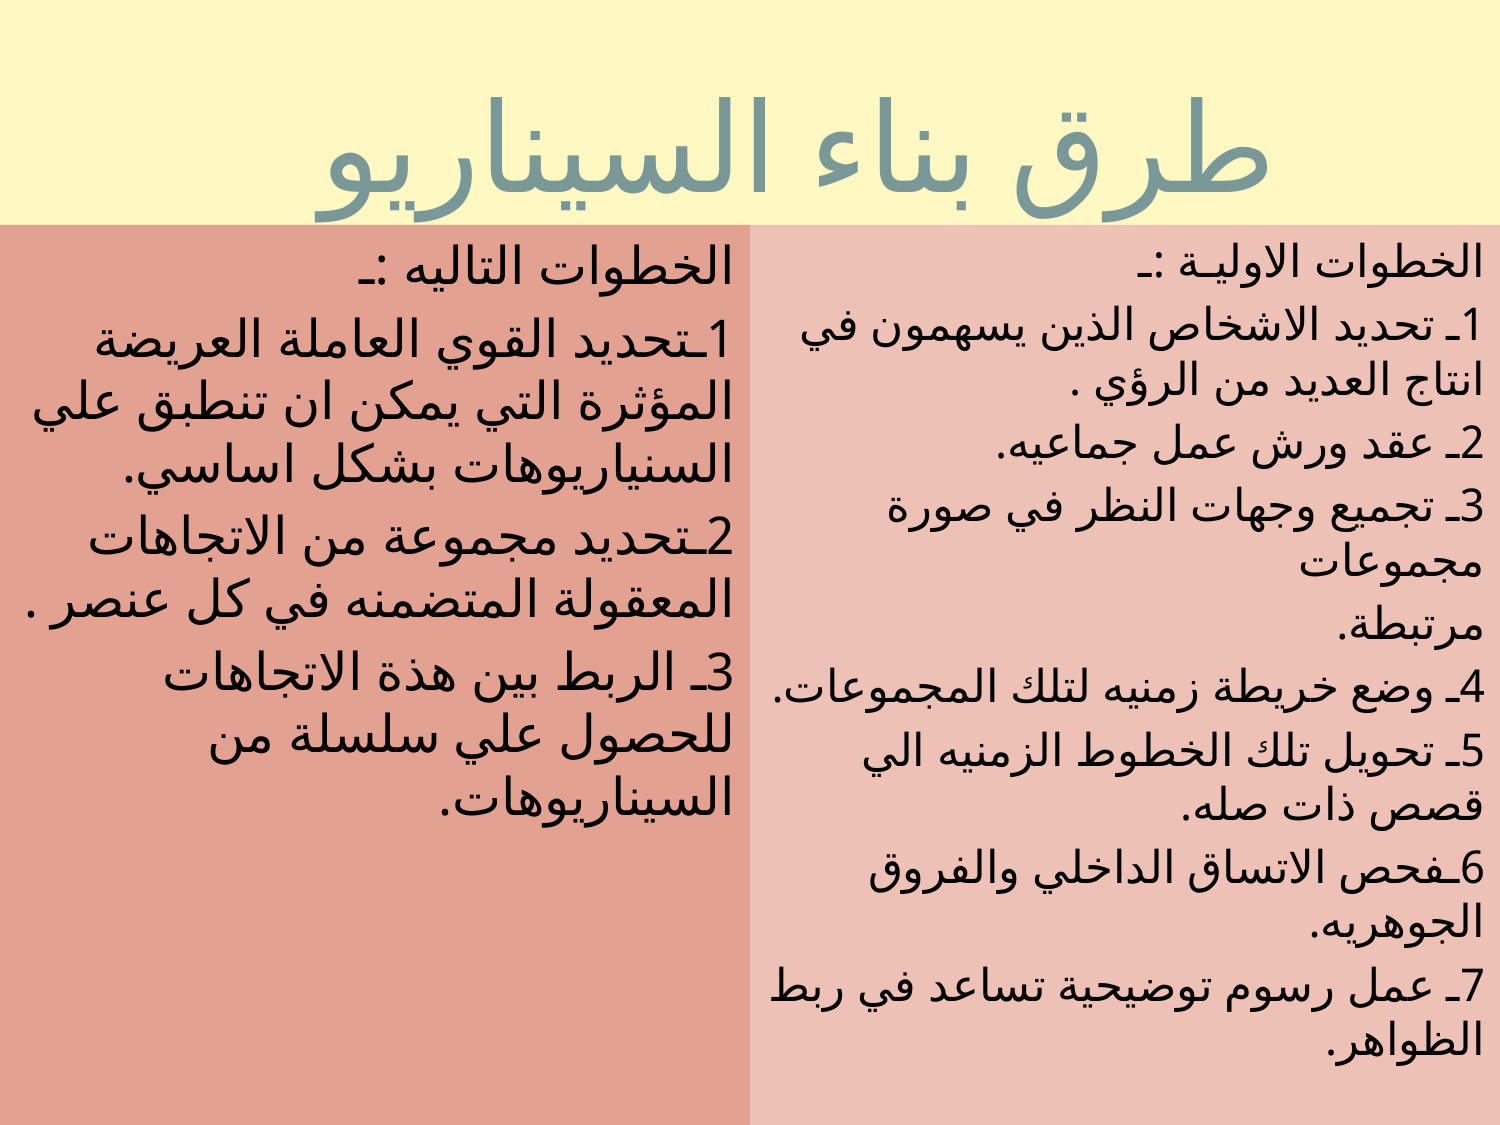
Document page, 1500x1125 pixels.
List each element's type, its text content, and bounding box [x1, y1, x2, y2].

list الخطوات التاليه :ـ 1ـتحديد القوي العاملة العريضة المؤثرة التي يمكن ان تنطبق علي السنياريوهات بشكل اساسي. 2ـتحديد مجموعة من الاتجاهات المعقولة المتضمنه في كل عنصر . 3ـ الربط بين هذة الاتجاهات للحصول علي سلسلة من السيناريوهات. [0, 224, 750, 1125]
list الخطوات الاوليـة :ـ 1ـ تحديد الاشخاص الذين يسهمون في انتاج العديد من الرؤي . 2ـ عقد ورش عمل جماعيه. 3ـ تجميع وجهات النظر في صورة مجموعات مرتبطة. 4ـ وضع خريطة زمنيه لتلك المجموعات. 5ـ تحويل تلك الخطوط الزمنيه الي قصص ذات صله. 6ـفحص الاتساق الداخلي والفروق الجوهريه. 7ـ عمل رسوم توضيحية تساعد في ربط الظواهر. [750, 224, 1500, 1125]
title طرق بناء السيناريو [0, 0, 1500, 224]
